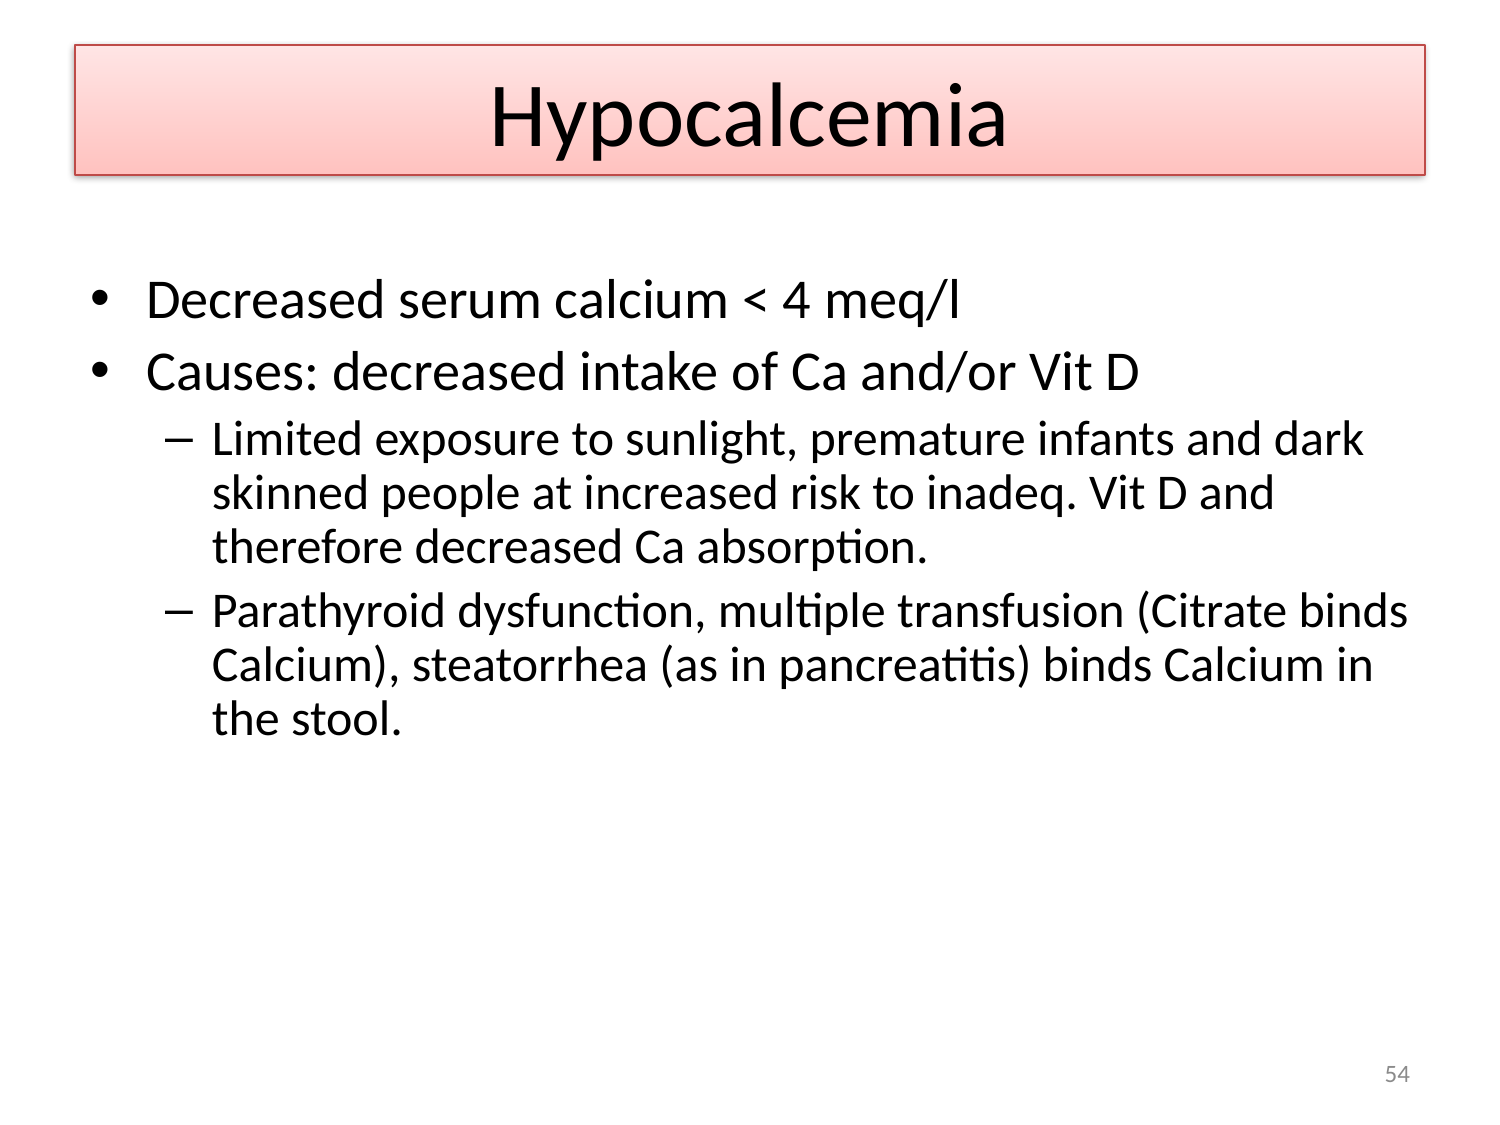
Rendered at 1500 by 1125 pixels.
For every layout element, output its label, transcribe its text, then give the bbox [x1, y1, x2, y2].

title Hypocalcemia [74, 44, 1426, 176]
slide_number 54 [1074, 1042, 1425, 1103]
list Decreased serum calcium < 4 meq/l Causes: decreased intake of Ca and/or Vit D Limited exposure to sunlight, premature infants and dark skinned people at increased risk to inadeq. Vit D and therefore decreased Ca absorption. Parathyroid dysfunction, multiple transfusion (Citrate binds Calcium), steatorrhea (as in pancreatitis) binds Calcium in the stool. [75, 262, 1425, 1005]
